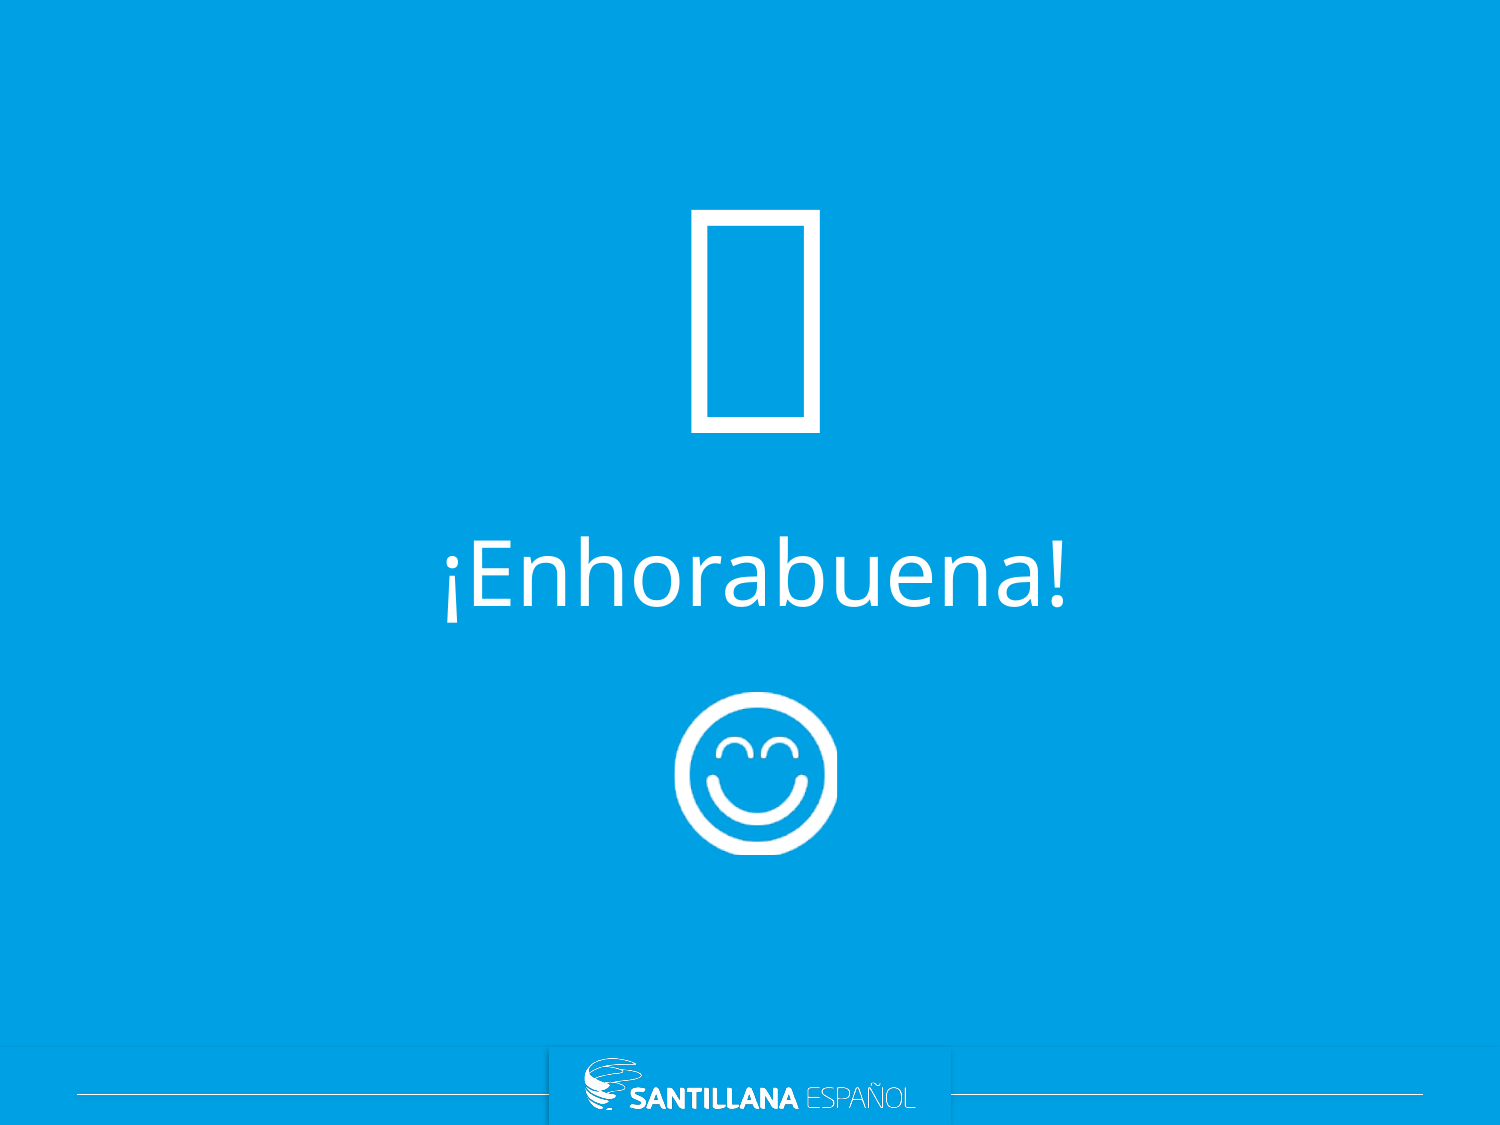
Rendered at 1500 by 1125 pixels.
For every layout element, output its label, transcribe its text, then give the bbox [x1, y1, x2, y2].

picture [999, 557, 1037, 606]
list  ¡Enhorabuena! [194, 113, 1317, 238]
picture [891, 557, 931, 606]
picture [581, 537, 622, 605]
picture [1053, 541, 1062, 587]
picture [726, 557, 764, 606]
picture [447, 557, 457, 568]
picture [474, 541, 510, 605]
picture [635, 557, 679, 606]
picture [692, 238, 819, 432]
picture [837, 557, 877, 606]
picture [693, 557, 721, 605]
picture [1052, 596, 1062, 607]
picture [448, 576, 456, 622]
picture [524, 557, 565, 605]
picture [945, 557, 986, 605]
picture [780, 537, 823, 606]
picture [675, 693, 837, 854]
